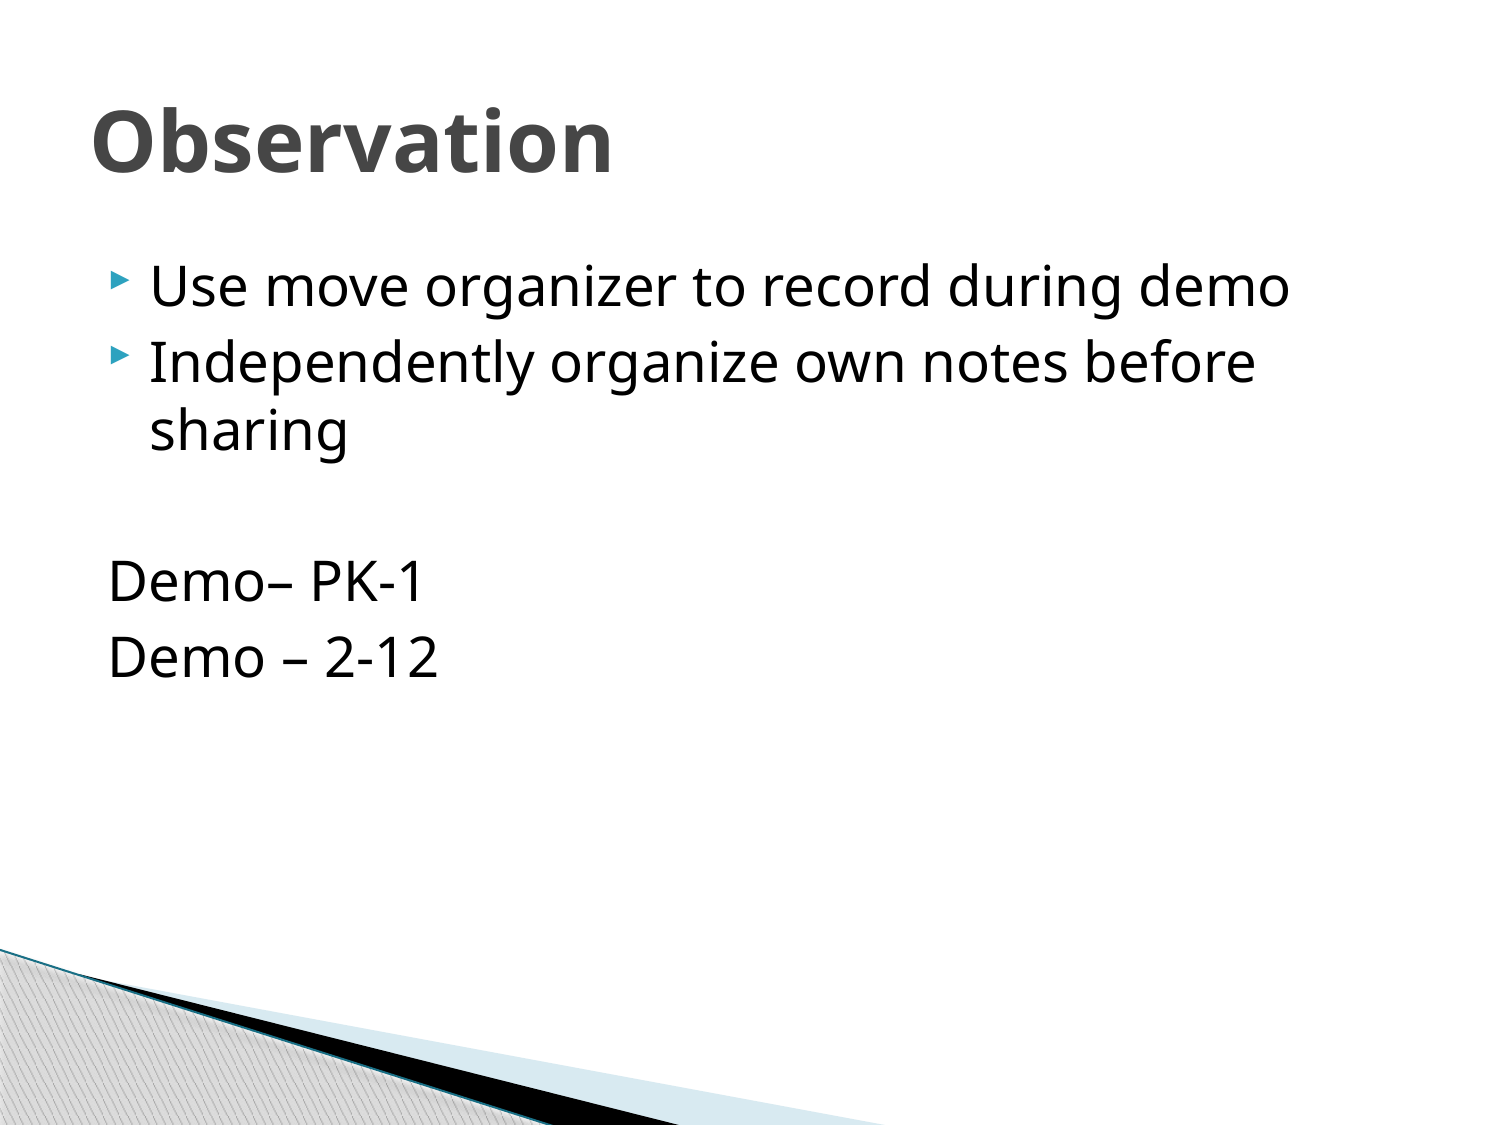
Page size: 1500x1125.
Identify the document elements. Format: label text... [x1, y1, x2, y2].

list Use move organizer to record during demo Independently organize own notes before sharing Demo– PK-1 Demo – 2-12 [75, 243, 1425, 986]
title Observation [75, 45, 1425, 233]
